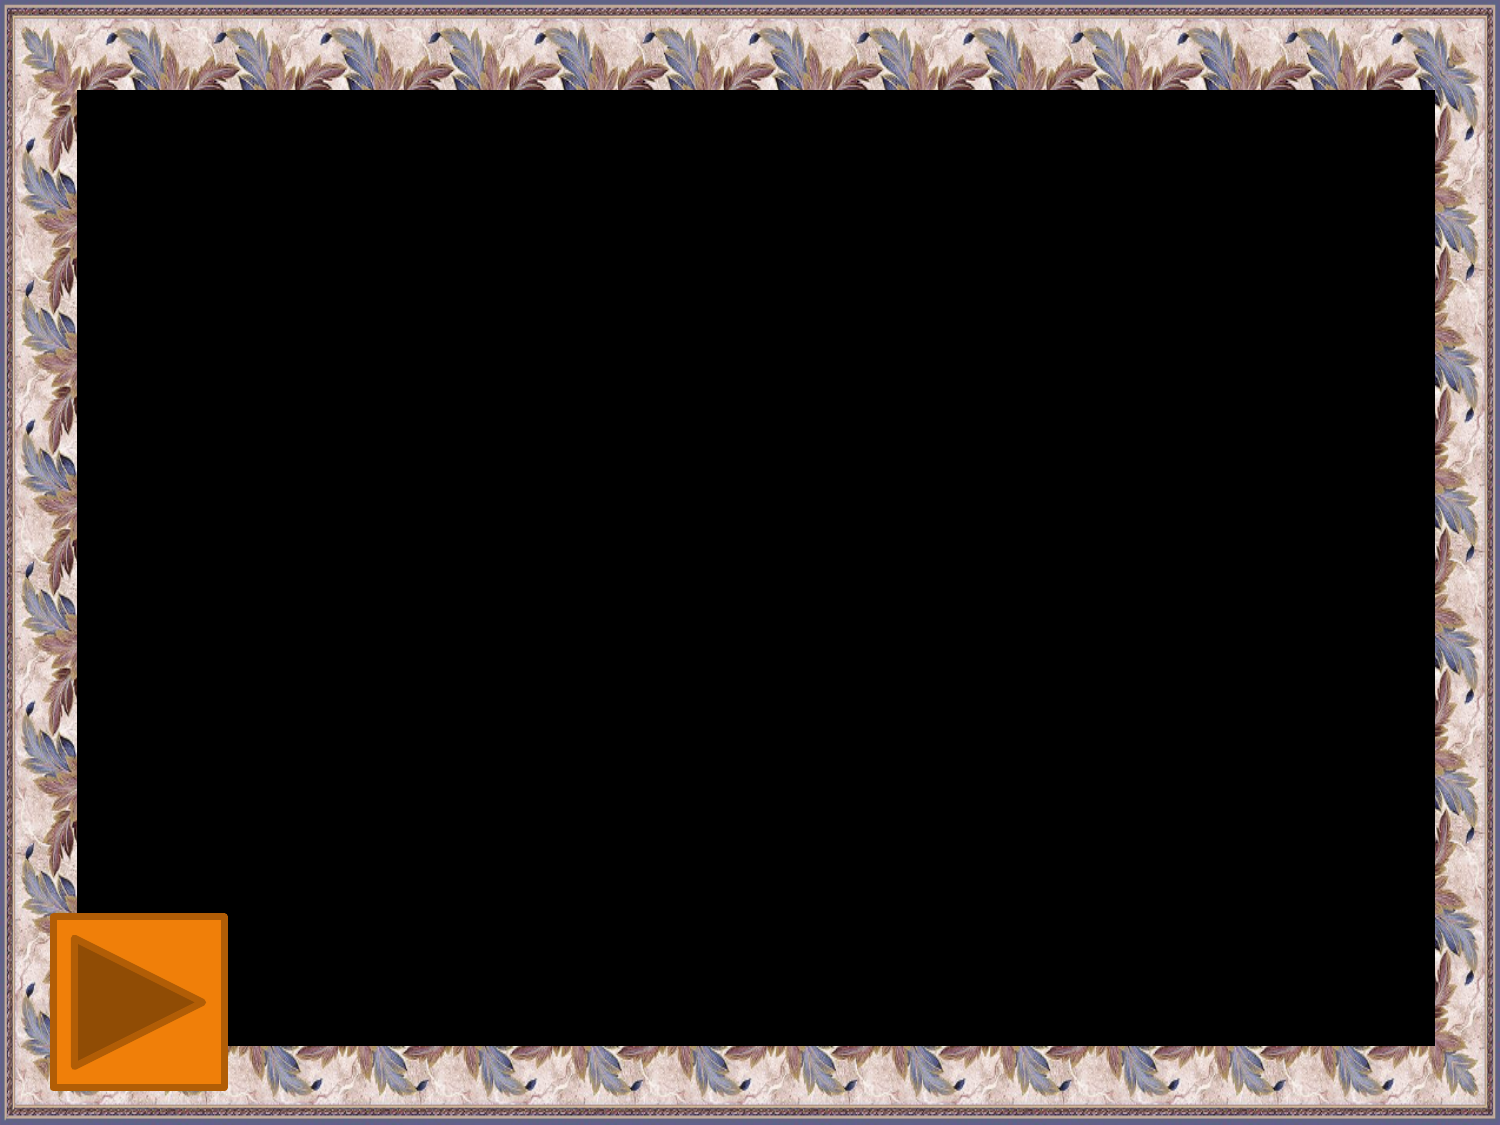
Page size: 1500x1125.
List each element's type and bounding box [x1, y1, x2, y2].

picture [0, 0, 1500, 1125]
text_box [76, 89, 1436, 1047]
